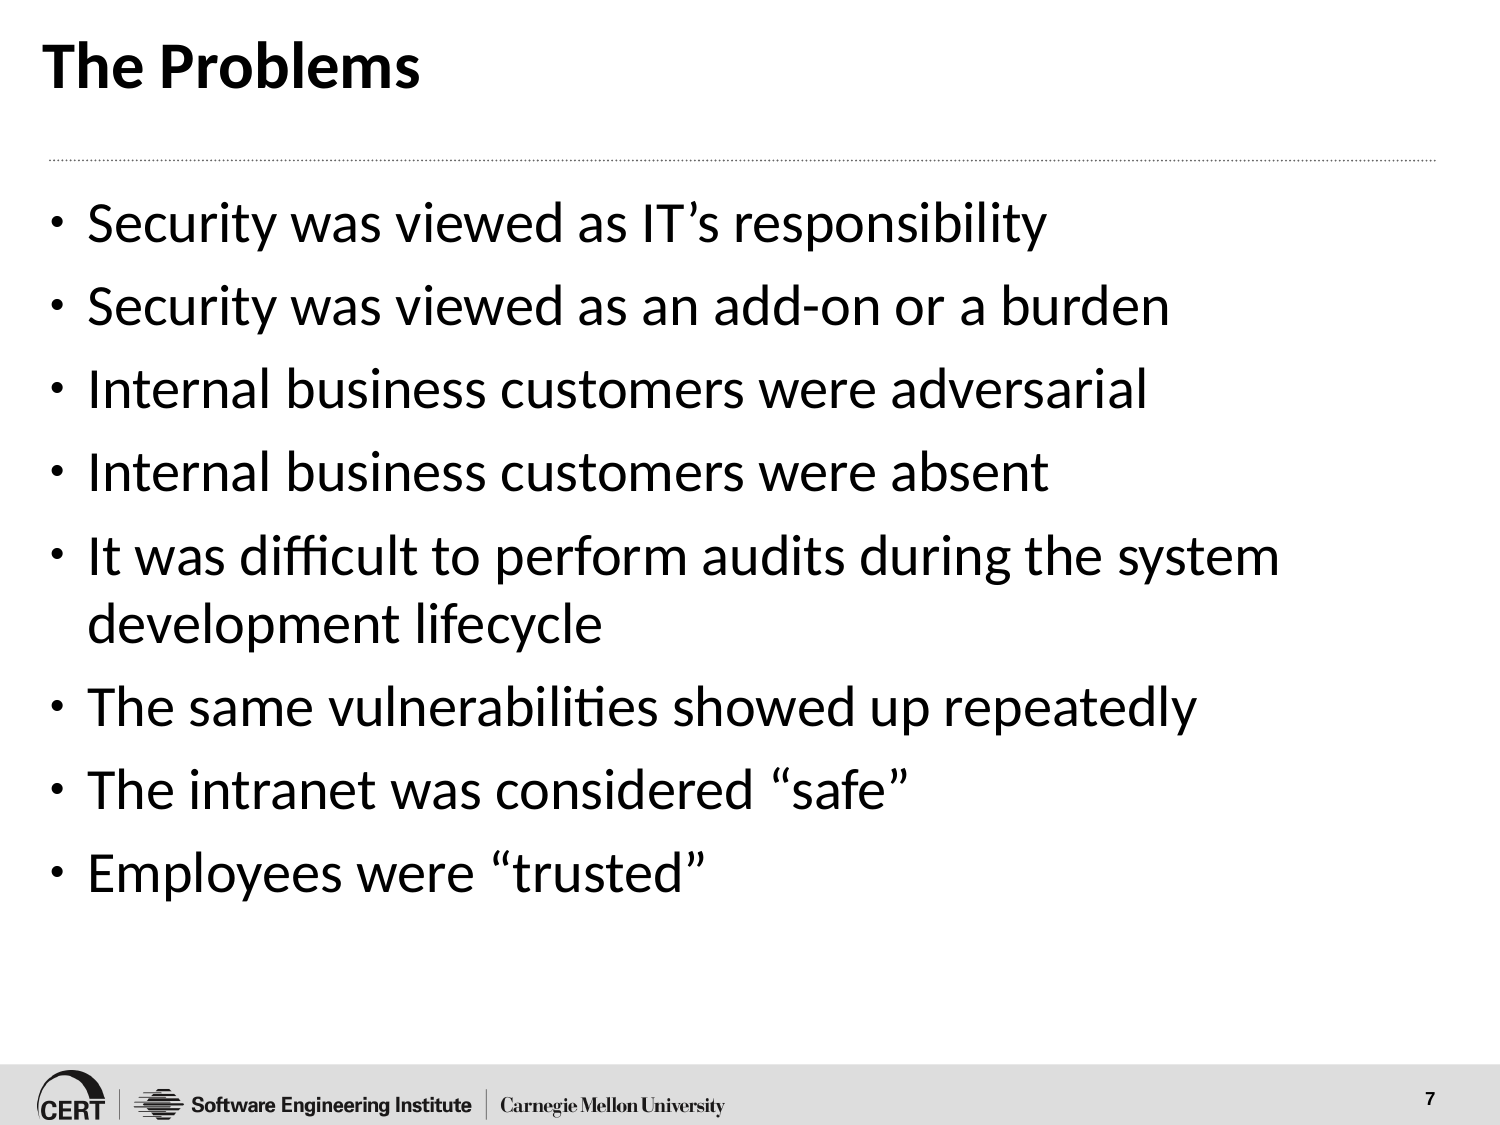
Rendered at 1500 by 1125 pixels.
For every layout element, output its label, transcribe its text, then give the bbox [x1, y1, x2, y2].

picture [37, 1069, 725, 1122]
list Security was viewed as IT’s responsibility Security was viewed as an add-on or a burden Internal business customers were adversarial Internal business customers were absent It was difficult to perform audits during the system development lifecycle The same vulnerabilities showed up repeatedly The intranet was considered “safe” Employees were “trusted” [49, 187, 1438, 1001]
title The Problems [42, 37, 1434, 155]
